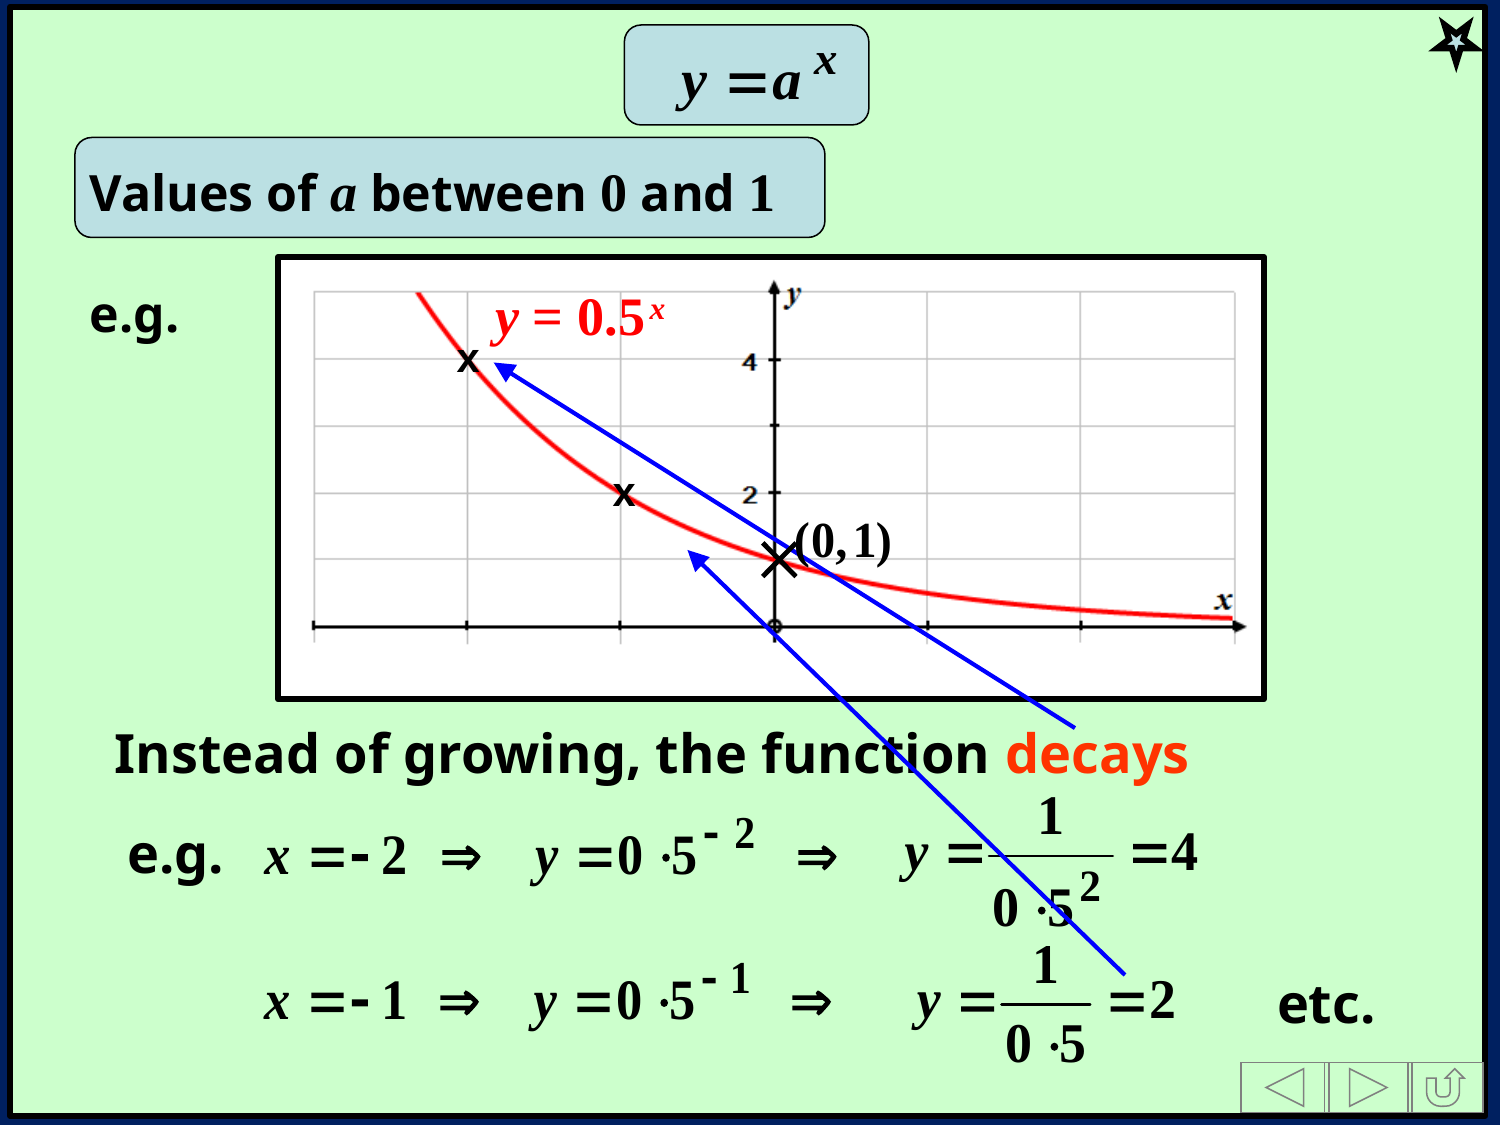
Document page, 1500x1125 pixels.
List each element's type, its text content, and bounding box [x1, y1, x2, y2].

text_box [887, 774, 1206, 951]
text_box etc. [1262, 962, 1400, 1043]
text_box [748, 512, 900, 585]
text_box [1437, 24, 1475, 63]
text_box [112, 799, 859, 899]
text_box e.g. [74, 274, 238, 410]
picture [280, 259, 1262, 697]
text_box Instead of growing, the function decays [856, 712, 1275, 793]
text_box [74, 137, 838, 238]
text_box Instead of growing, the function decays [99, 712, 915, 793]
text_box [899, 923, 1186, 1088]
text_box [249, 945, 854, 1044]
